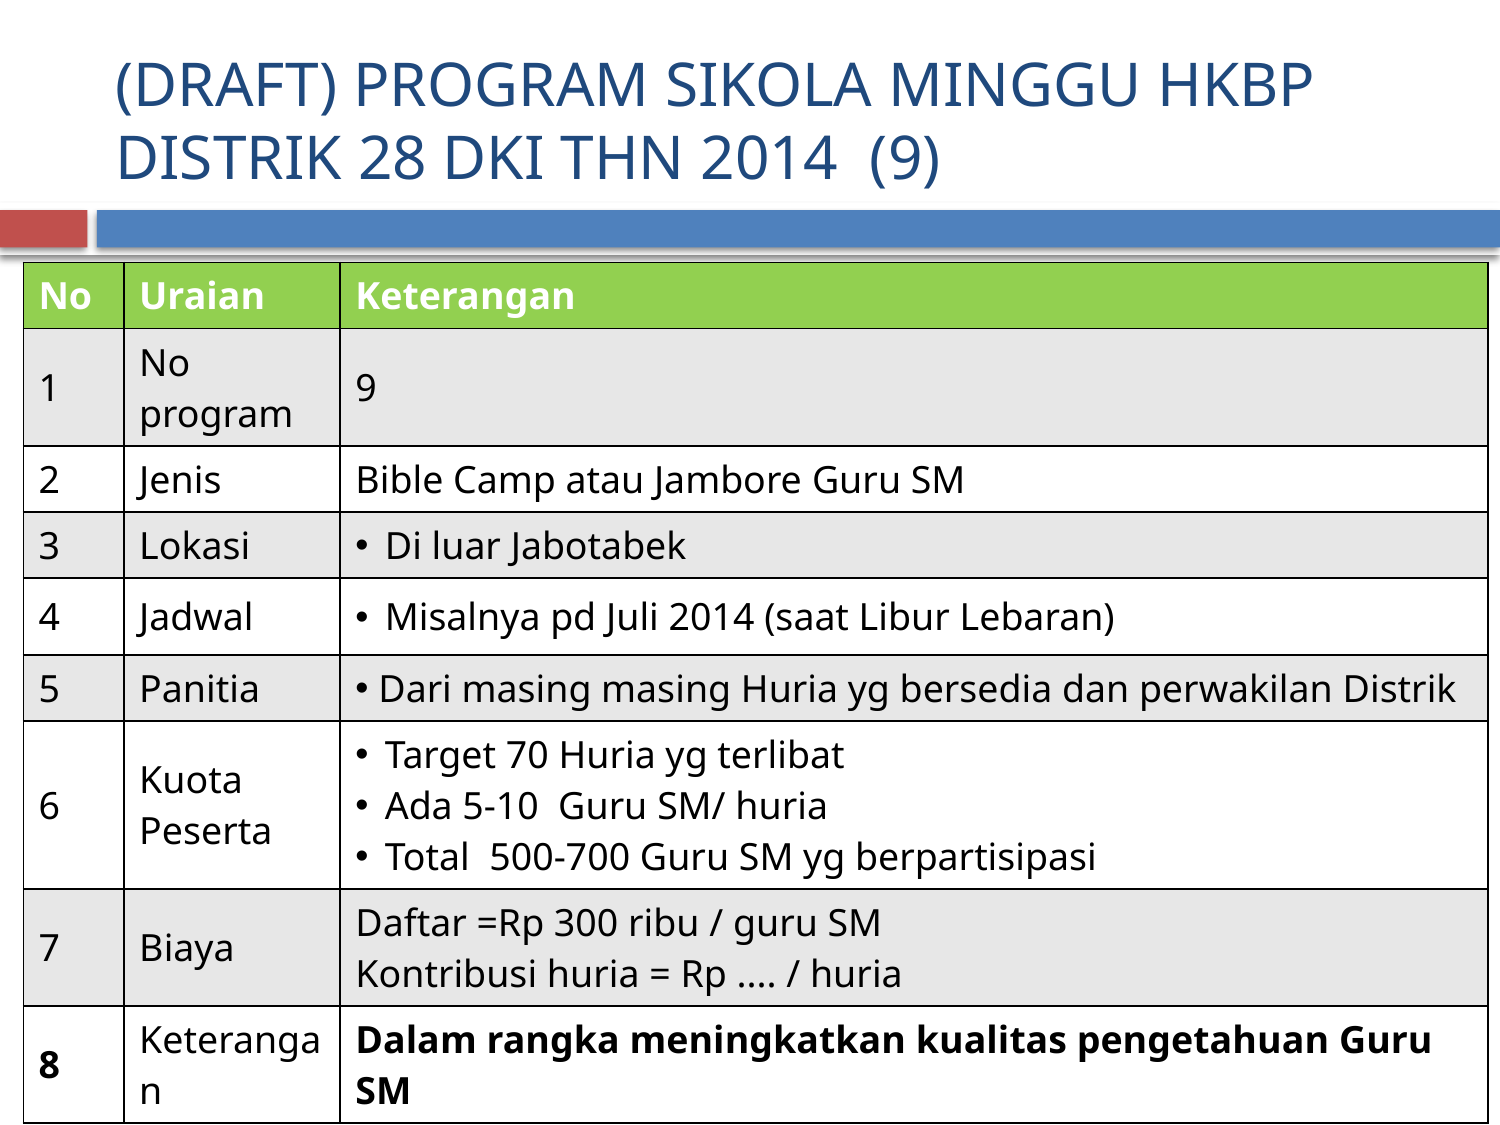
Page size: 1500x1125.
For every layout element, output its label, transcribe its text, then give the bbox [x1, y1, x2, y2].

table_cell Misalnya pd Juli 2014 (saat Libur Lebaran) [341, 579, 1487, 654]
table_cell Keterangan [125, 1007, 339, 1122]
table_cell Dalam rangka meningkatkan kualitas pengetahuan Guru SM [341, 1007, 1487, 1122]
table_cell 8 [24, 1007, 123, 1122]
table_cell Jadwal [125, 579, 339, 654]
table_cell 2 [24, 447, 123, 511]
table_cell 7 [24, 890, 123, 1005]
table_cell 6 [24, 722, 123, 888]
table_cell Bible Camp atau Jambore Guru SM [341, 447, 1487, 511]
table_cell Di luar Jabotabek [341, 513, 1487, 577]
table_cell No program [125, 329, 339, 445]
table_cell Lokasi [125, 513, 339, 577]
table_cell Biaya [125, 890, 339, 1005]
table_cell 9 [341, 329, 1487, 445]
table_cell 3 [24, 513, 123, 577]
table_cell Target 70 Huria yg terlibat Ada 5-10 Guru SM/ huria Total 500-700 Guru SM yg berpartisipasi [341, 722, 1487, 888]
table_header Keterangan [341, 263, 1487, 328]
table_cell Panitia [125, 656, 339, 720]
table_header No [24, 263, 123, 328]
table_header Uraian [125, 263, 339, 328]
table_cell Jenis [125, 447, 339, 511]
table_cell 4 [24, 579, 123, 654]
table_cell Daftar =Rp 300 ribu / guru SM Kontribusi huria = Rp .... / huria [341, 890, 1487, 1005]
table_cell 5 [24, 656, 123, 720]
table_cell Kuota Peserta [125, 722, 339, 888]
title (DRAFT) PROGRAM SIKOLA MINGGU HKBP DISTRIK 28 DKI THN 2014 (9) [100, 37, 1438, 200]
table_cell Dari masing masing Huria yg bersedia dan perwakilan Distrik [341, 656, 1487, 720]
table_cell 1 [24, 329, 123, 445]
